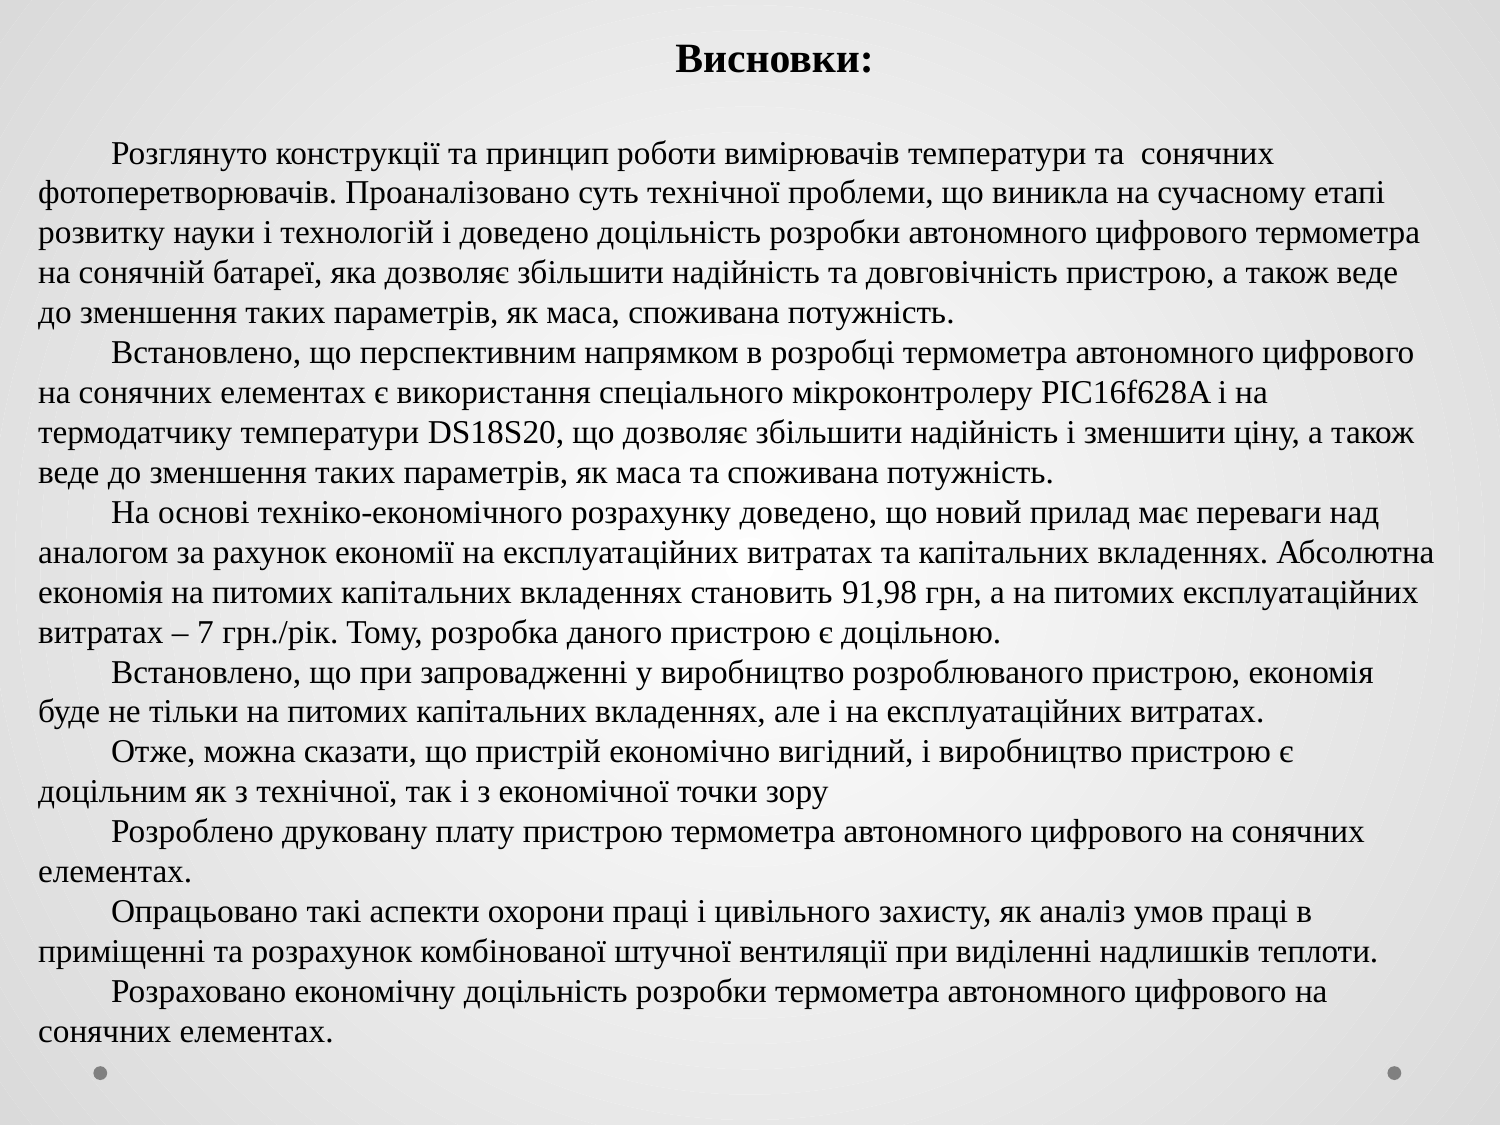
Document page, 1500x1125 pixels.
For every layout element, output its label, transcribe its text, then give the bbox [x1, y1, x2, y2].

text_box Висновки: Розглянуто конструкції та принцип роботи вимірювачів температури та сонячних фотоперетворювачів. Проаналізовано суть технічної проблеми, що виникла на сучасному етапі розвитку науки і технологій і доведено доцільність розробки автономного цифрового термометра на сонячній батареї, яка дозволяє збільшити надійність та довговічність пристрою, а також веде до зменшення таких параметрів, як маса, споживана потужність. Встановлено, що перспективним напрямком в розробці термометра автономного цифрового на сонячних елементах є використання спеціального мікроконтролеру PIC16f628A і на термодатчику температури DS18S20, що дозволяє збільшити надійність і зменшити ціну, а також веде до зменшення таких параметрів, як маса та споживана потужність. На основі техніко-економічного розрахунку доведено, що новий прилад має переваги над аналогом за рахунок економії на експлуатаційних витратах та капітальних вкладеннях. Абсолютна економія на питомих капітальних вкладеннях становить 91,98 грн, а на питомих експлуатаційних витратах – 7 грн./рік. Тому, розробка даного пристрою є доцільною. Встановлено, що при запровадженні у виробництво розроблюваного пристрою, економія буде не тільки на питомих капітальних вкладеннях, але і на експлуатаційних витратах. Отже, можна сказати, що пристрій економічно вигідний, і виробництво пристрою є доцільним як з технічної, так і з економічної точки зору Розроблено друковану плату пристрою термометра автономного цифрового на сонячних елементах. Опрацьовано такі аспекти охорони праці і цивільного захисту, як аналіз умов праці в приміщенні та розрахунок комбінованої штучної вентиляції при виділенні надлишків теплоти. Розраховано економічну доцільність розробки термометра автономного цифрового на сонячних елементах. [23, 23, 1454, 1125]
